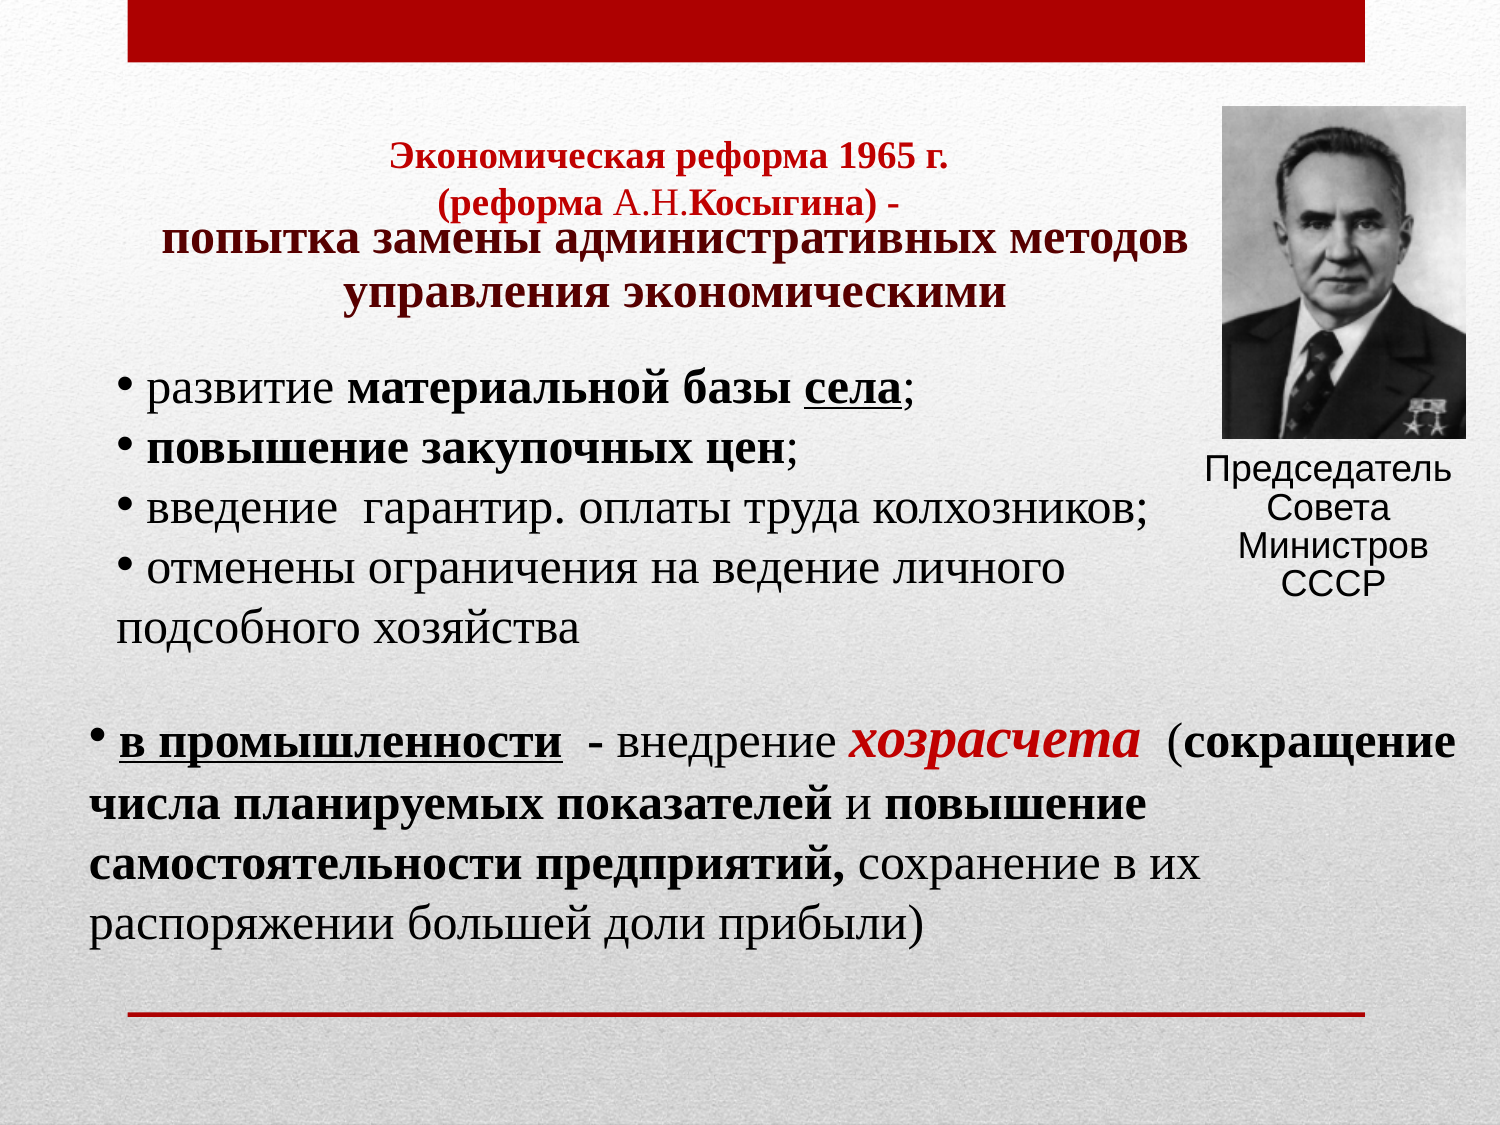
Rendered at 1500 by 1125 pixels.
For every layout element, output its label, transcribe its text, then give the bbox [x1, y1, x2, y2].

title Экономическая реформа 1965 г. (реформа А.Н.Косыгина) - [0, 78, 1344, 231]
text_box попытка замены административных методов управления экономическими [143, 203, 1207, 327]
text_box Председатель Совета Министров СССР [1140, 444, 1500, 612]
picture [1221, 106, 1466, 440]
text_box в промышленности - внедрение хозрасчета (сокращение числа планируемых показателей и повышение самостоятельности предприятий, сохранение в их распоряжении большей доли прибыли) [74, 691, 1500, 957]
text_box развитие материальной базы села; повышение закупочных цен; введение гарантир. оплаты труда колхозников; отменены ограничения на ведение личного подсобного хозяйства [101, 346, 1327, 662]
